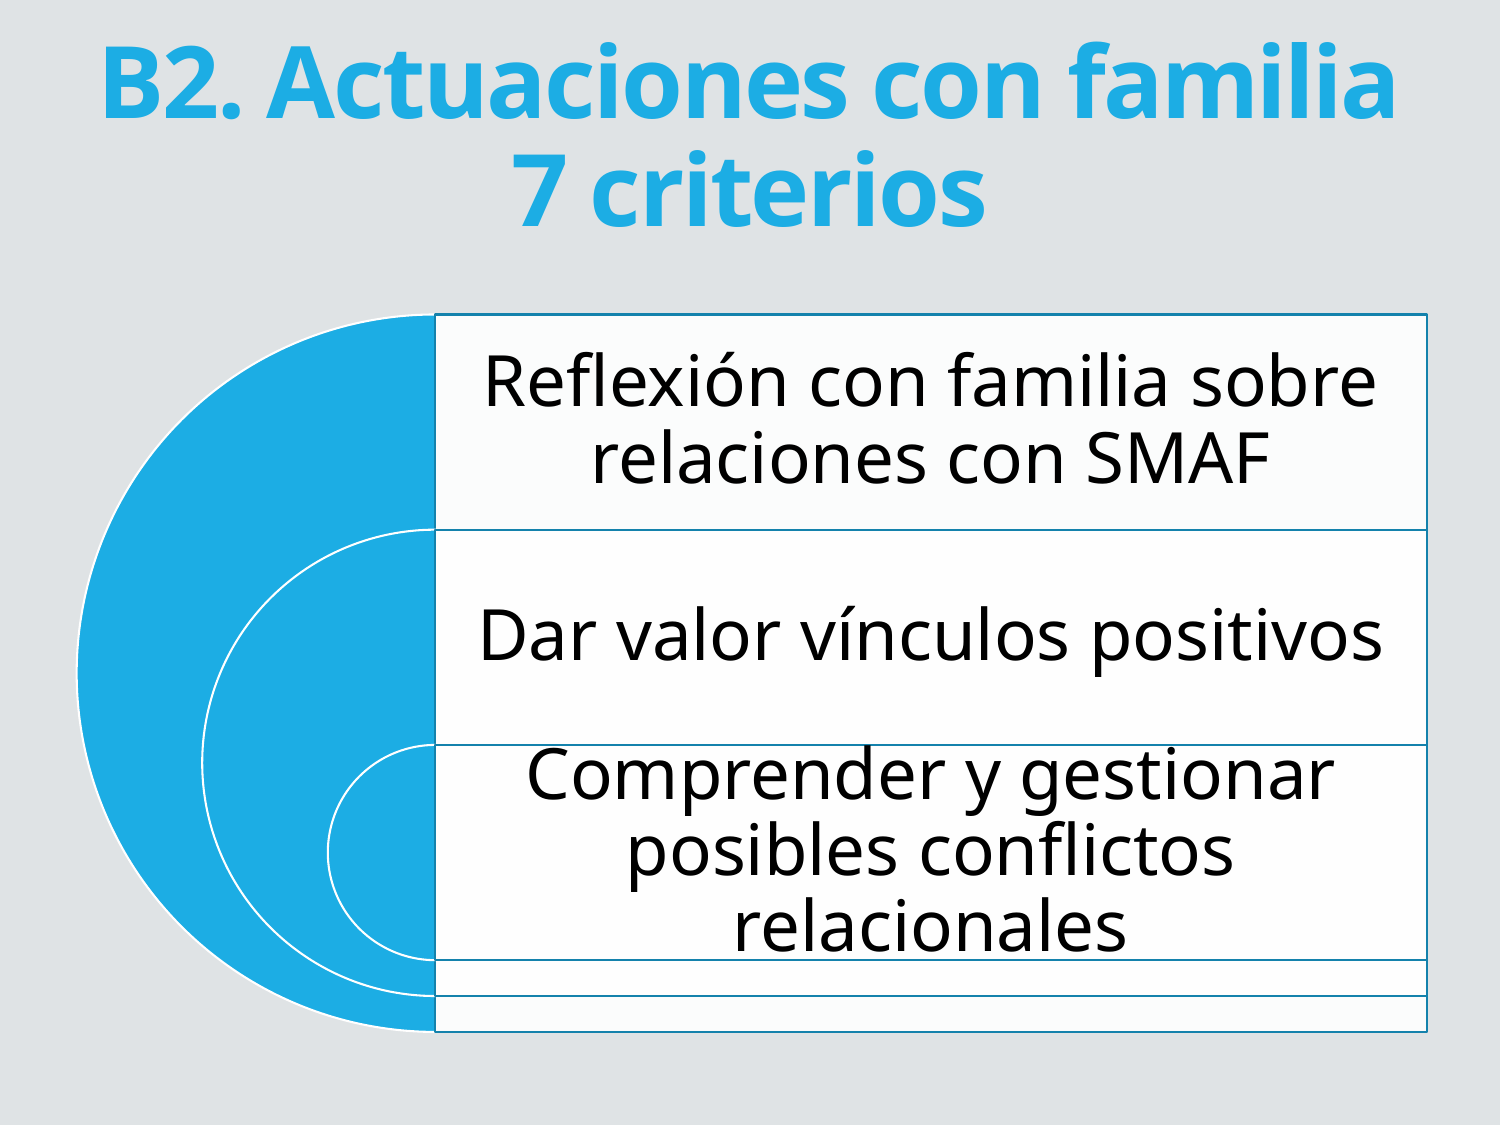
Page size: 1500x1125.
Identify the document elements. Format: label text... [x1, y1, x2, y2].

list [76, 314, 1427, 1032]
text_box B2. Actuaciones con familia 7 criterios [0, 4, 1500, 277]
